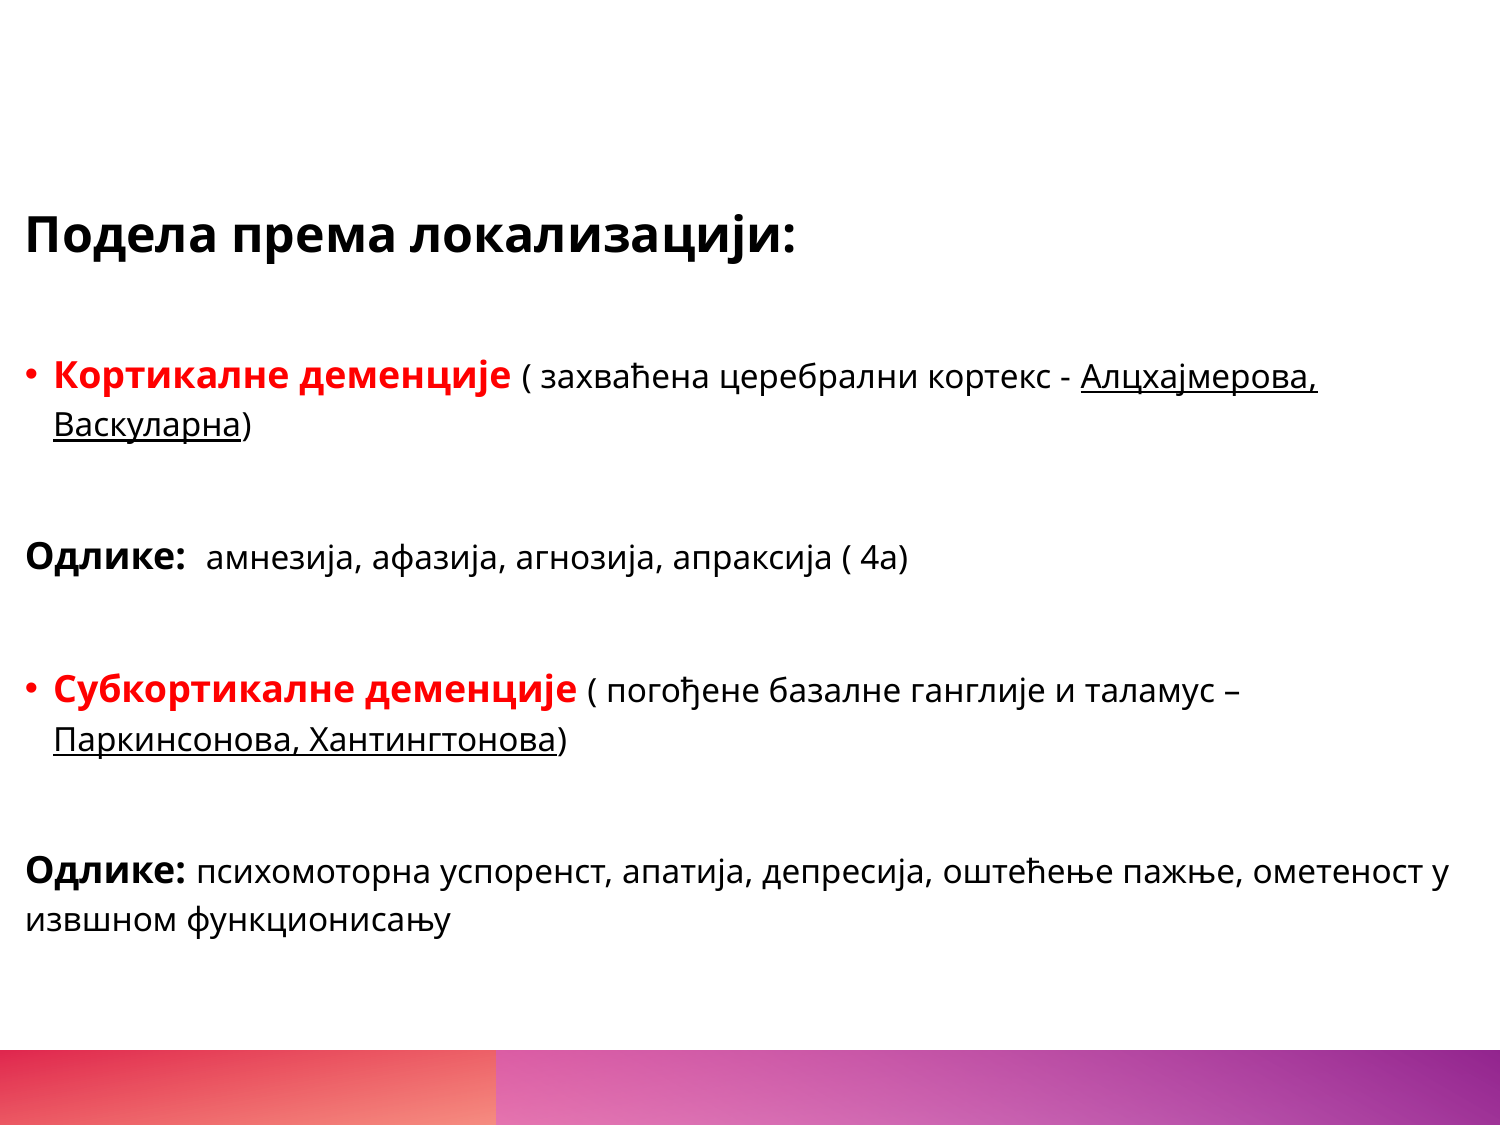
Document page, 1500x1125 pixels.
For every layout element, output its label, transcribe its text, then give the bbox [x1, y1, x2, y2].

list Подела према локализацији: Кортикалне деменције ( захваћена церебрални кортекс - Алцхајмерова, Васкуларна) Одлике: амнезија, афазија, агнозија, апраксија ( 4а) Субкортикалне деменције ( погођене базалне ганглије и таламус – Паркинсонова, Хантингтонова) Одлике: психомоторна успоренст, апатија, депресија, оштећење пажње, ометеност у извшном функционисању [24, 137, 1475, 1100]
